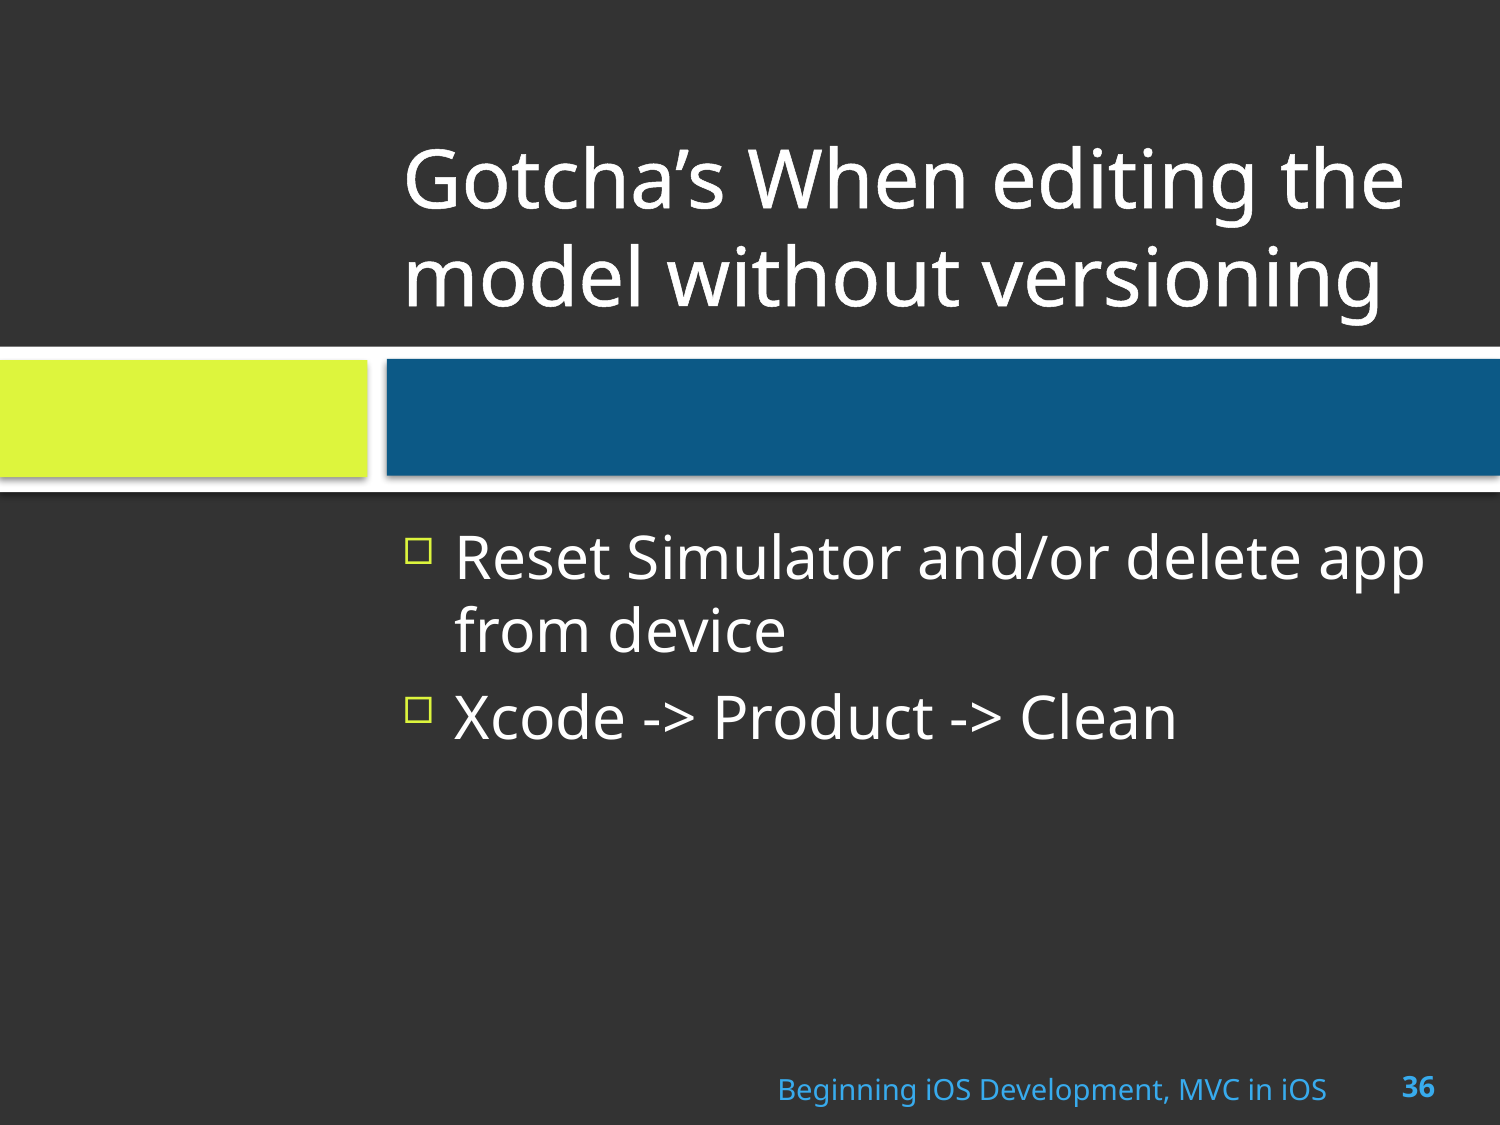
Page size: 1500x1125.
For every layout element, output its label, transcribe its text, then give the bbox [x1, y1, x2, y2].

slide_number 36 [1350, 1057, 1488, 1120]
title Gotcha’s When editing the model without versioning [387, 29, 1450, 330]
subtitle [387, 359, 1488, 473]
list Reset Simulator and/or delete app from device Xcode -> Product -> Clean [387, 512, 1488, 1035]
footer Beginning iOS Development, MVC in iOS [379, 1058, 1343, 1119]
